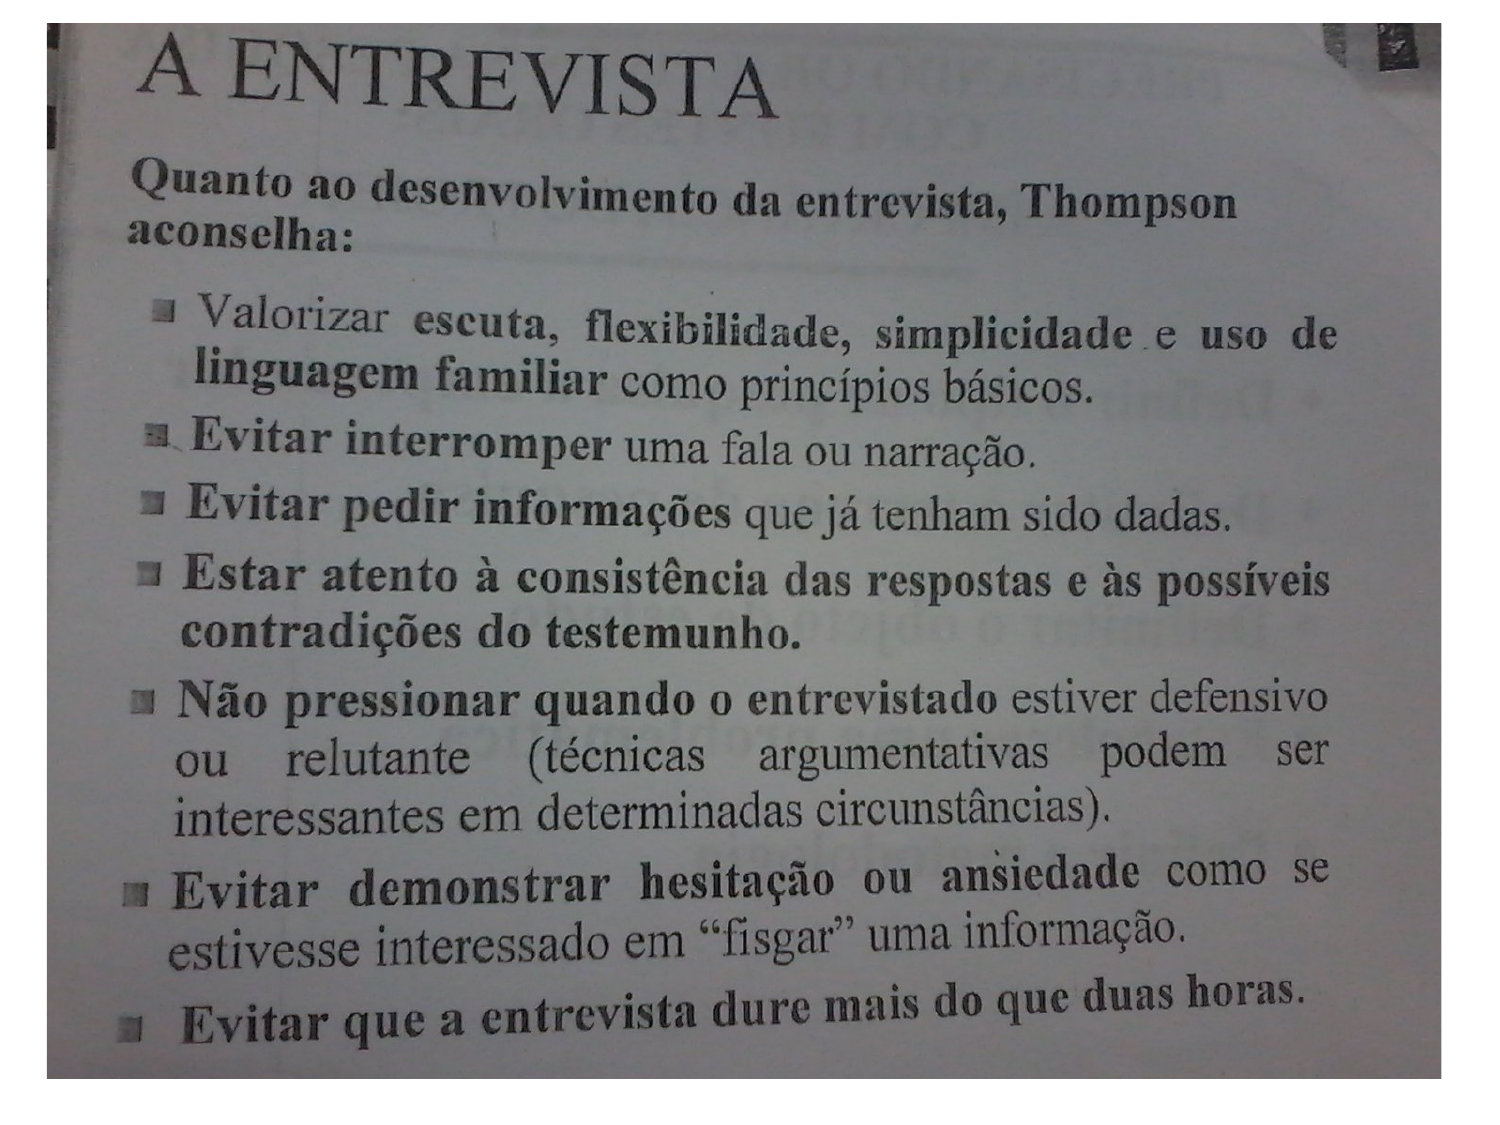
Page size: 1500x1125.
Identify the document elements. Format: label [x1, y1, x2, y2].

picture [46, 23, 1442, 1079]
